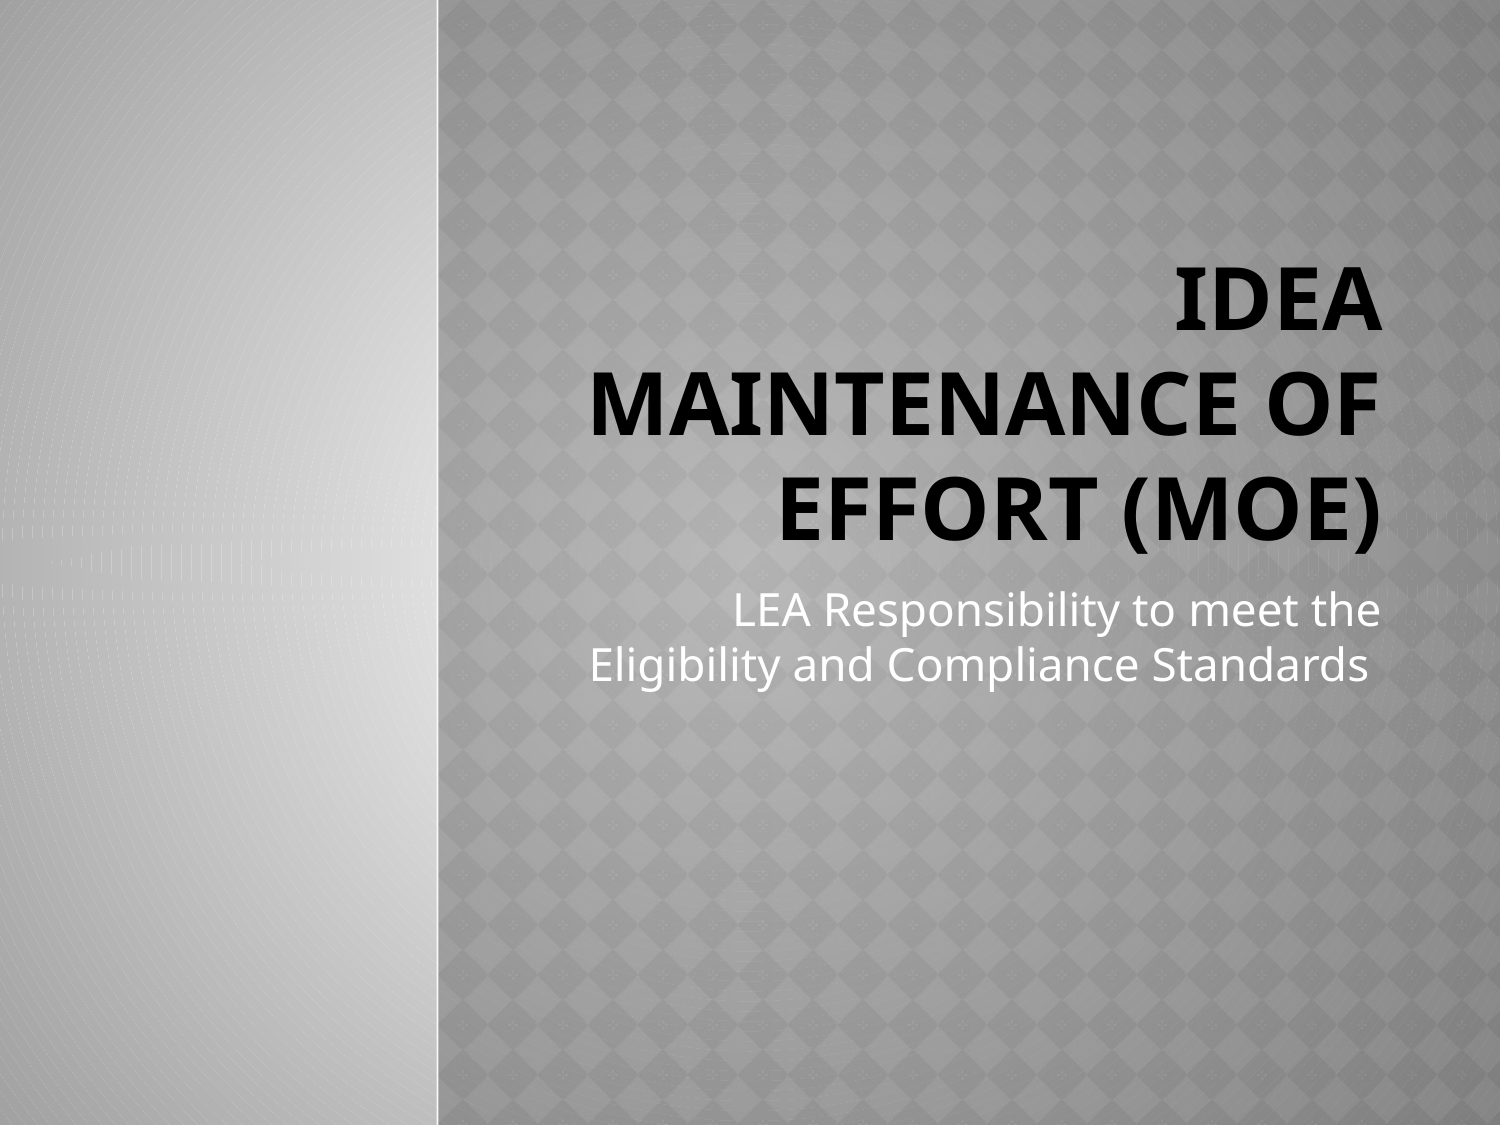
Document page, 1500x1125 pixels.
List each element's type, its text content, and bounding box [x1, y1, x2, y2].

title IDEA Maintenance of effort (MOE) [552, 87, 1390, 558]
subtitle LEA Responsibility to meet the Eligibility and Compliance Standards [550, 580, 1390, 762]
